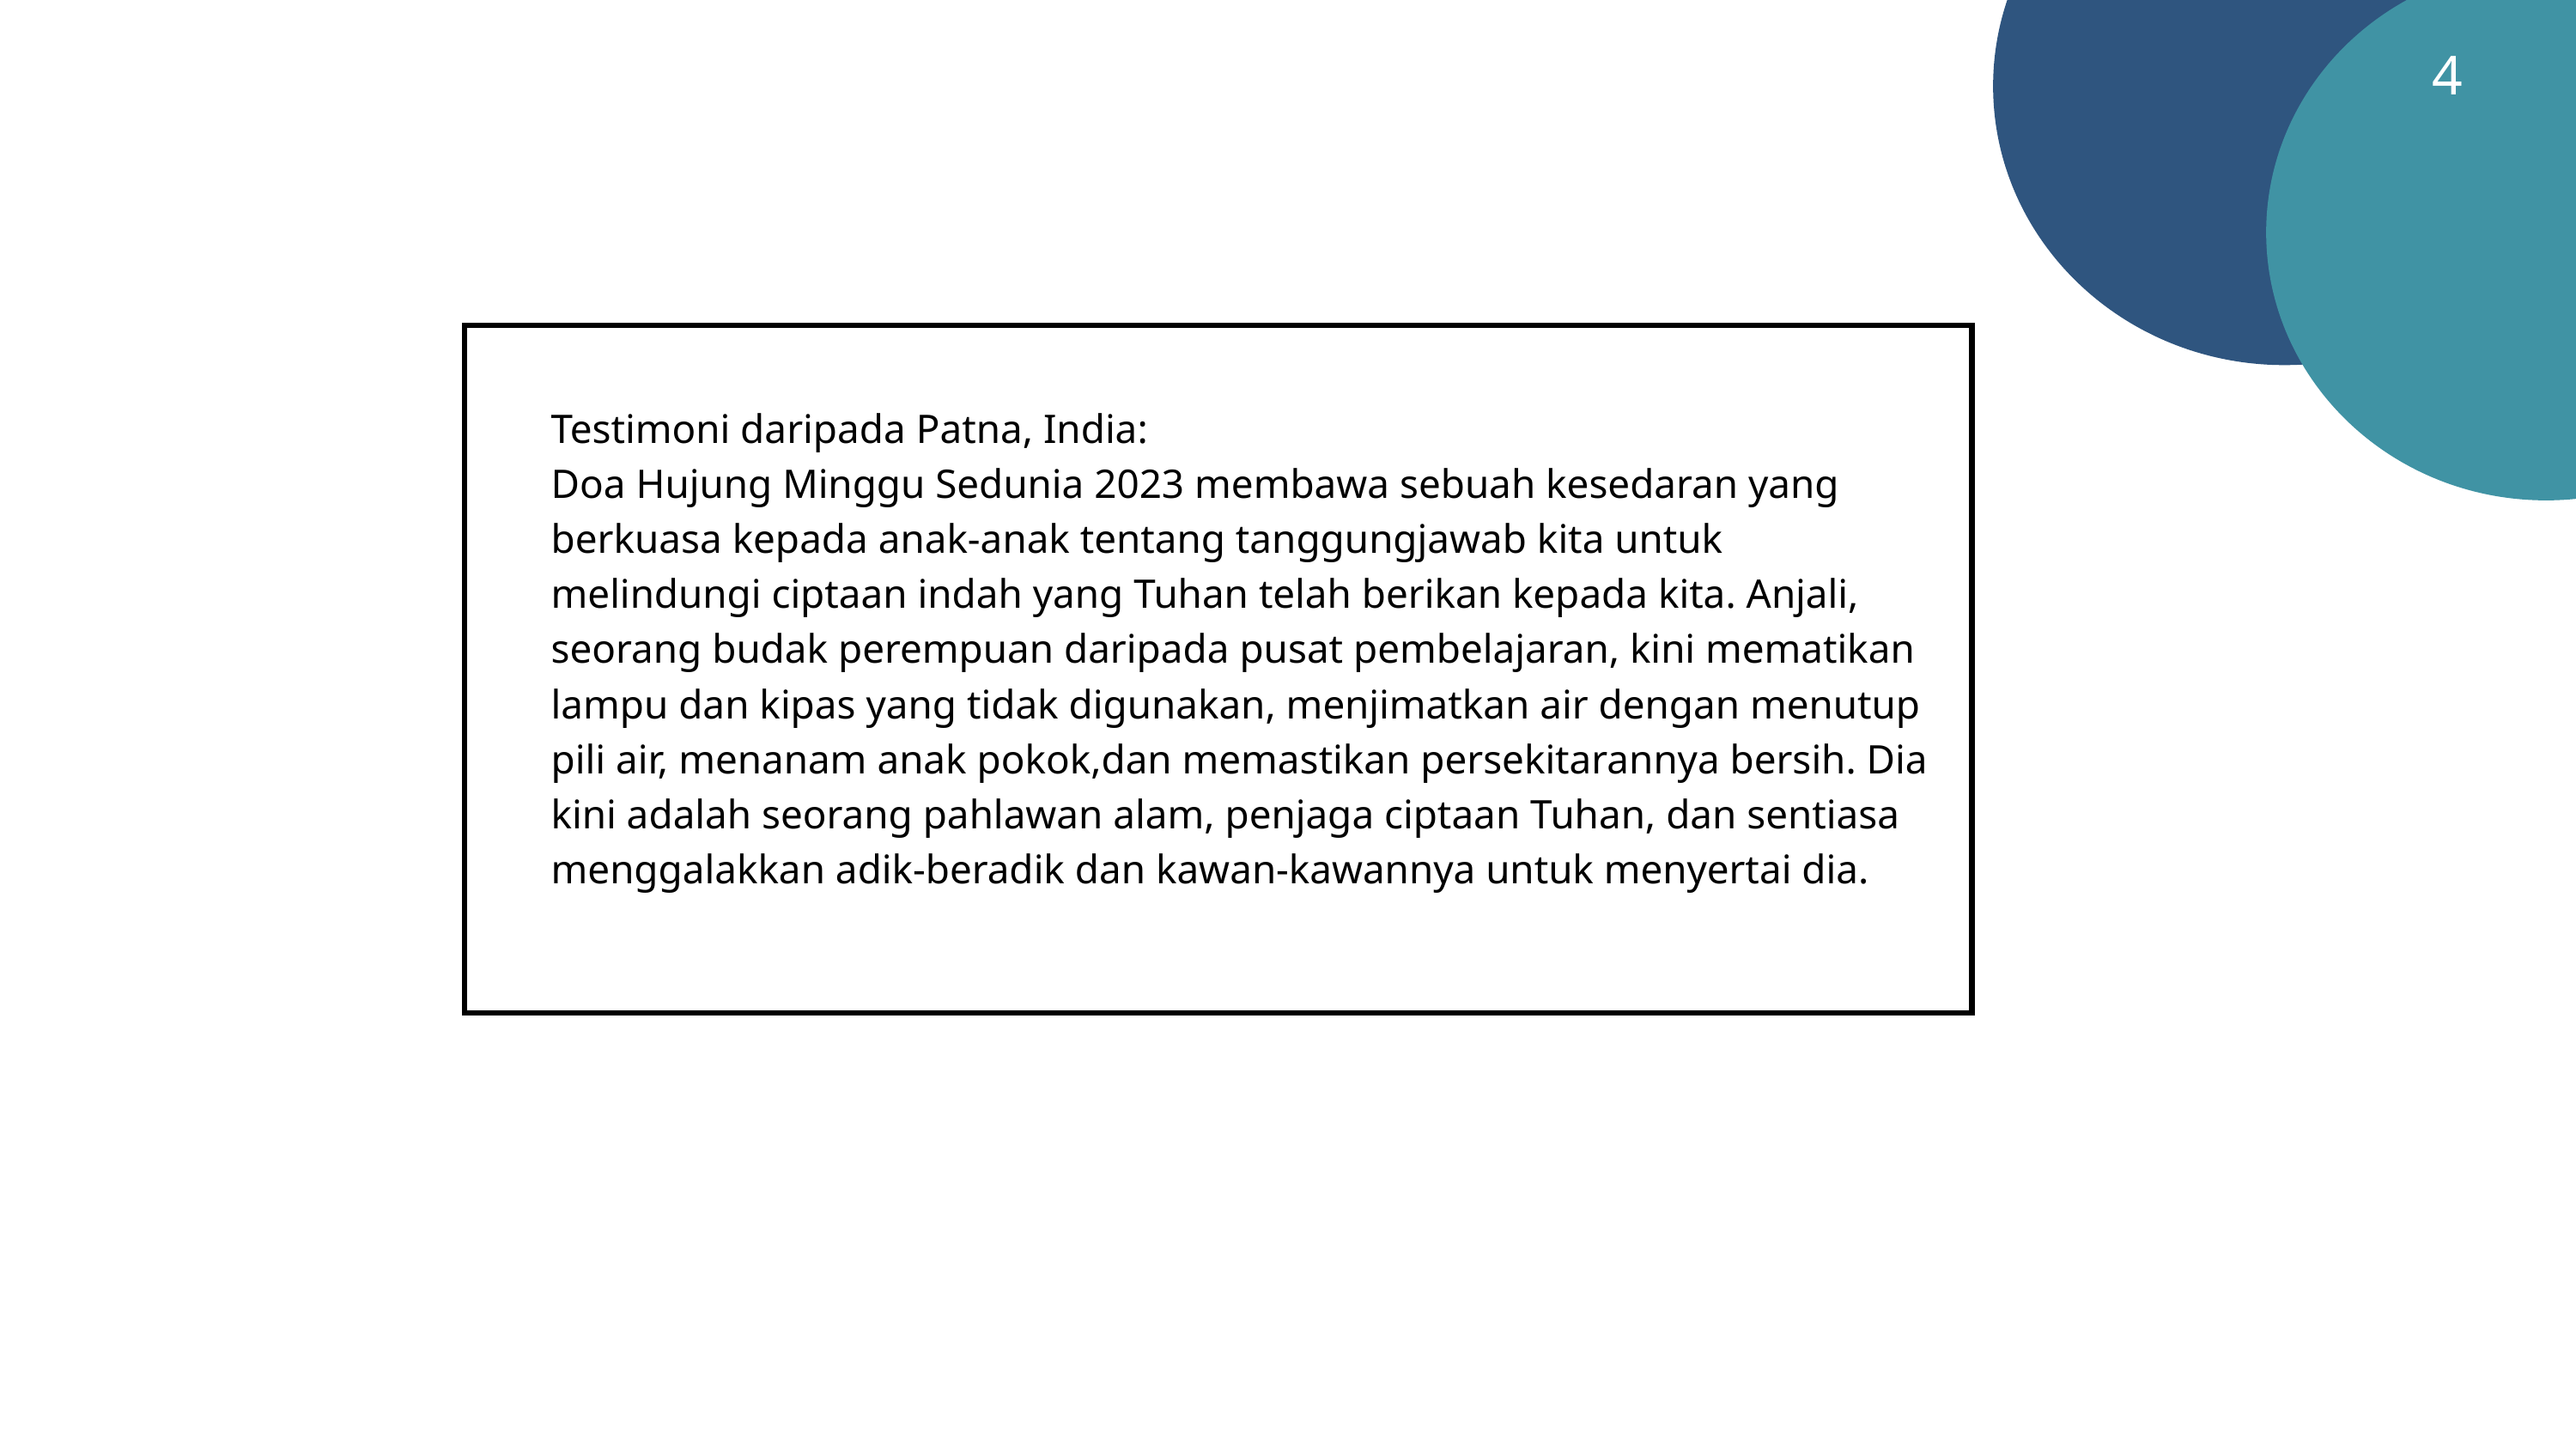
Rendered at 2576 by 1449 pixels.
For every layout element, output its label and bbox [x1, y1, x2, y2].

text_box [1992, 0, 2261, 366]
text_box [2265, 0, 2576, 501]
text_box [464, 324, 1972, 1014]
